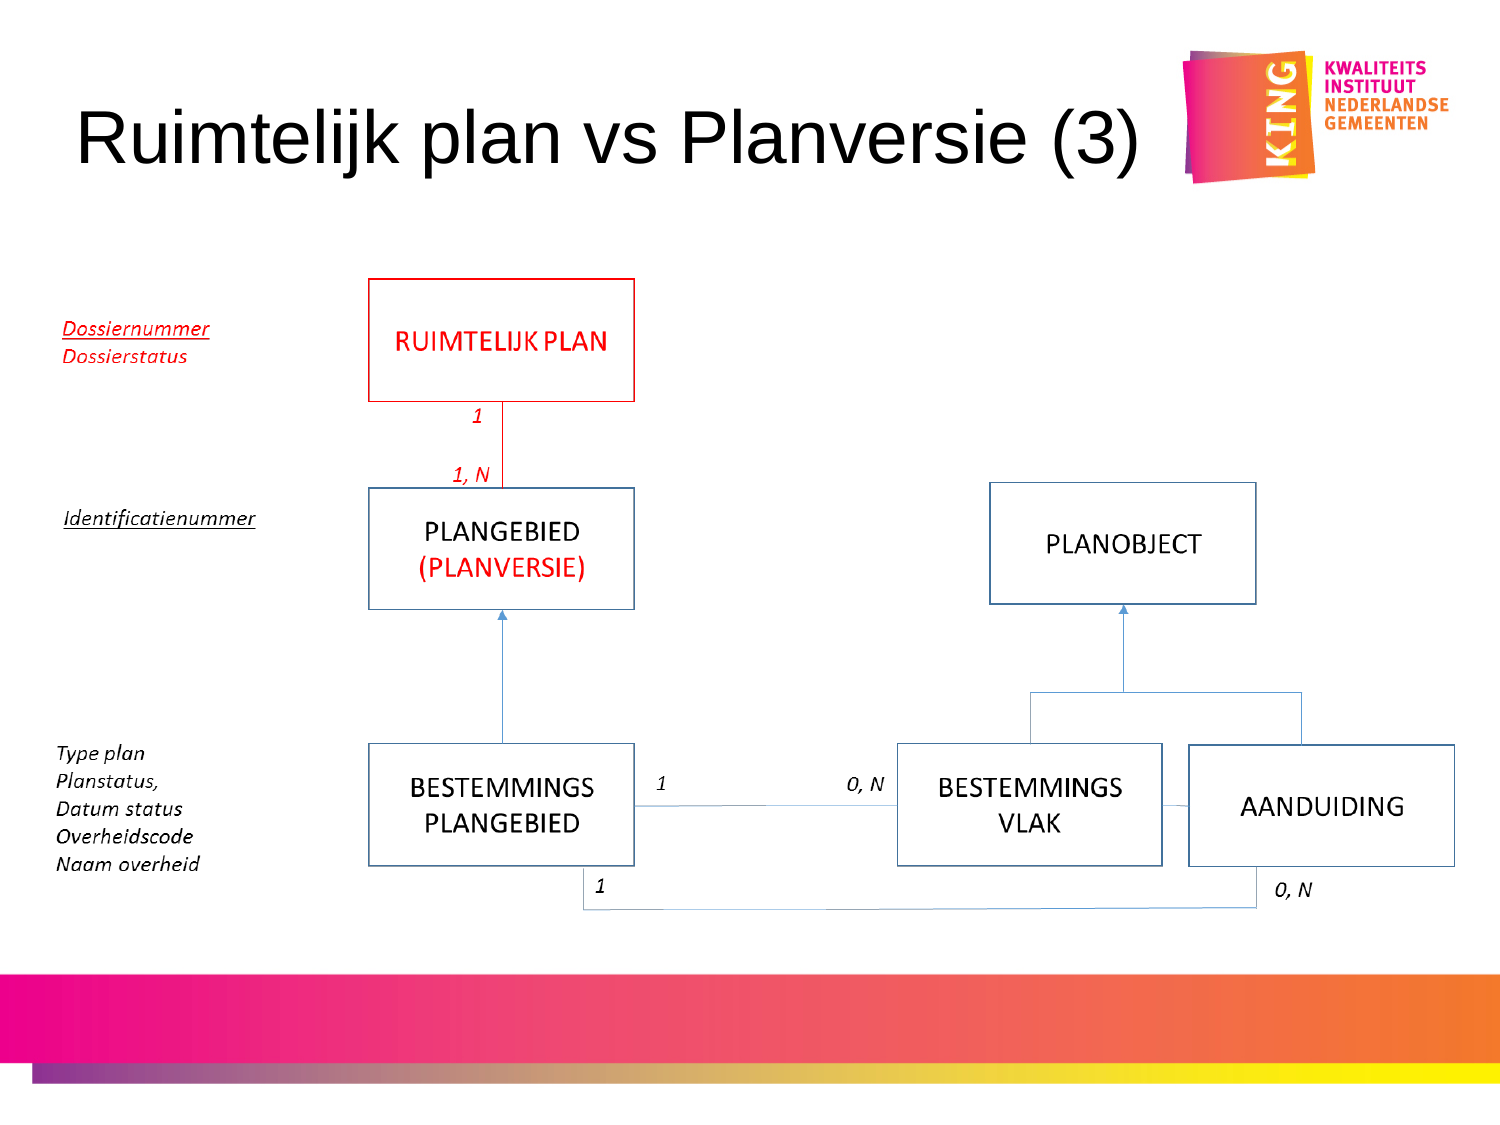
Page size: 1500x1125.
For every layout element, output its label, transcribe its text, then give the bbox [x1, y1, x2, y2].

title Ruimtelijk plan vs Planversie (3) [74, 44, 1425, 233]
picture [0, 0, 1500, 1125]
